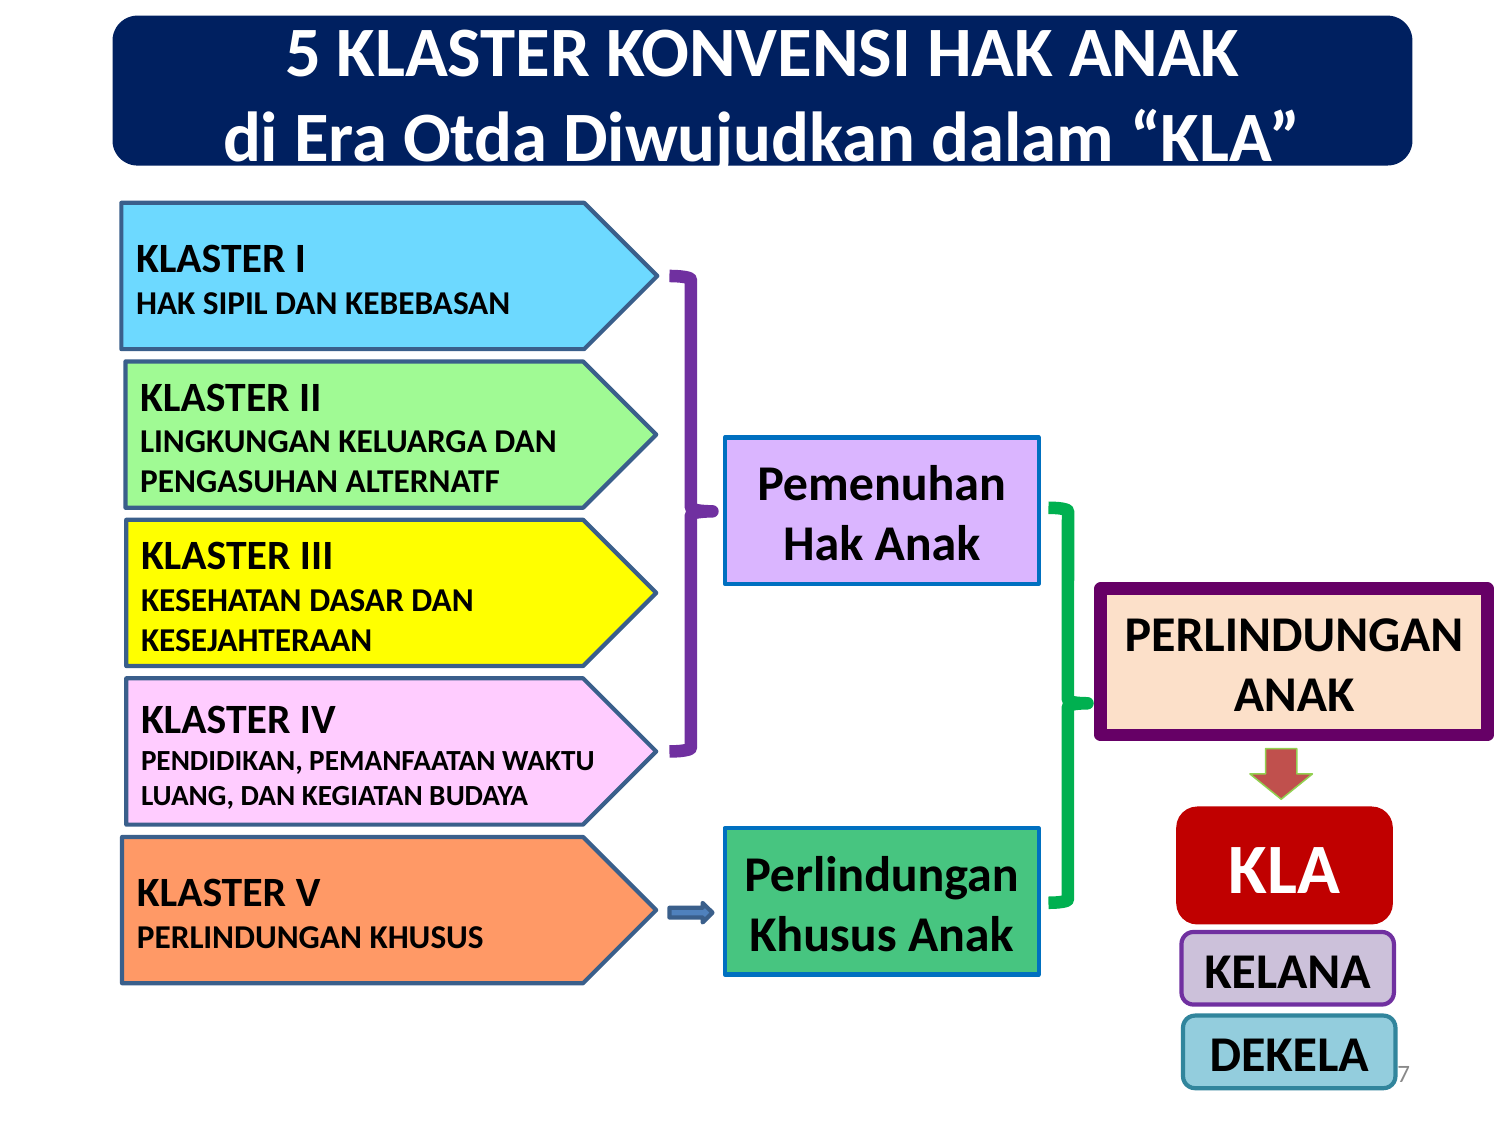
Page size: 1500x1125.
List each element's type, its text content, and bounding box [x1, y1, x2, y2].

slide_number 7 [1074, 1042, 1425, 1103]
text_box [121, 202, 1488, 984]
text_box KELANA [1179, 993, 1396, 1007]
text_box 5 KLASTER KONVENSI HAK ANAK di Era Otda Diwujudkan dalam “KLA” [110, 13, 1415, 168]
text_box DEKELA [1180, 1013, 1398, 1091]
